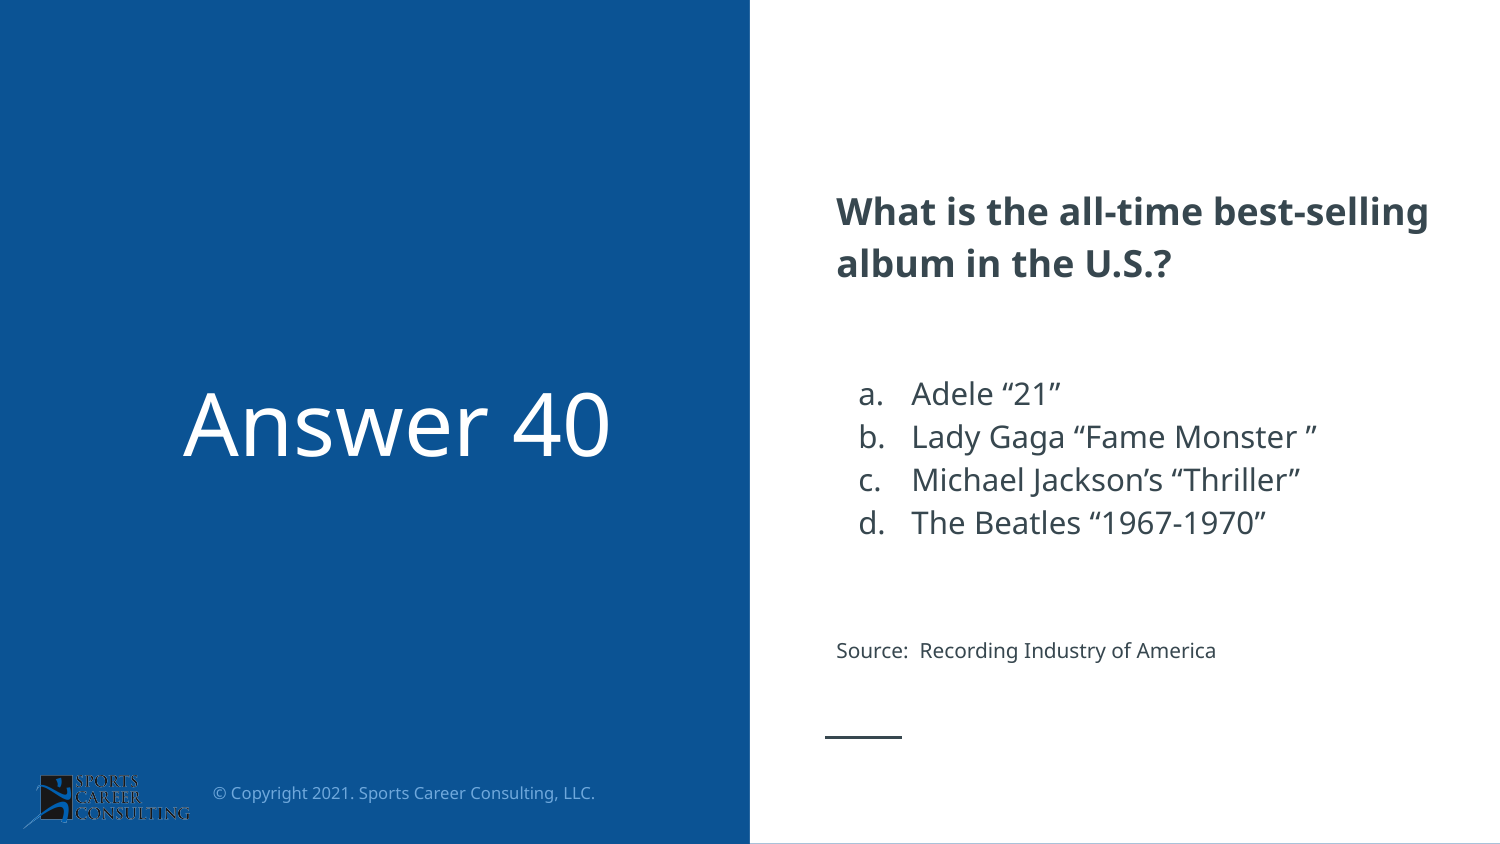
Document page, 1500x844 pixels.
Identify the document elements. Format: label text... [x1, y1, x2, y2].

list What is the all-time best-selling album in the U.S.? Adele “21” Lady Gaga “Fame Monster ” Michael Jackson’s “Thriller” The Beatles “1967-1970” Source: Recording Industry of America [821, 118, 1486, 725]
picture [22, 774, 190, 829]
title Answer 40 [43, 298, 708, 546]
text_box © Copyright 2021. Sports Career Consulting, LLC. [197, 767, 750, 838]
